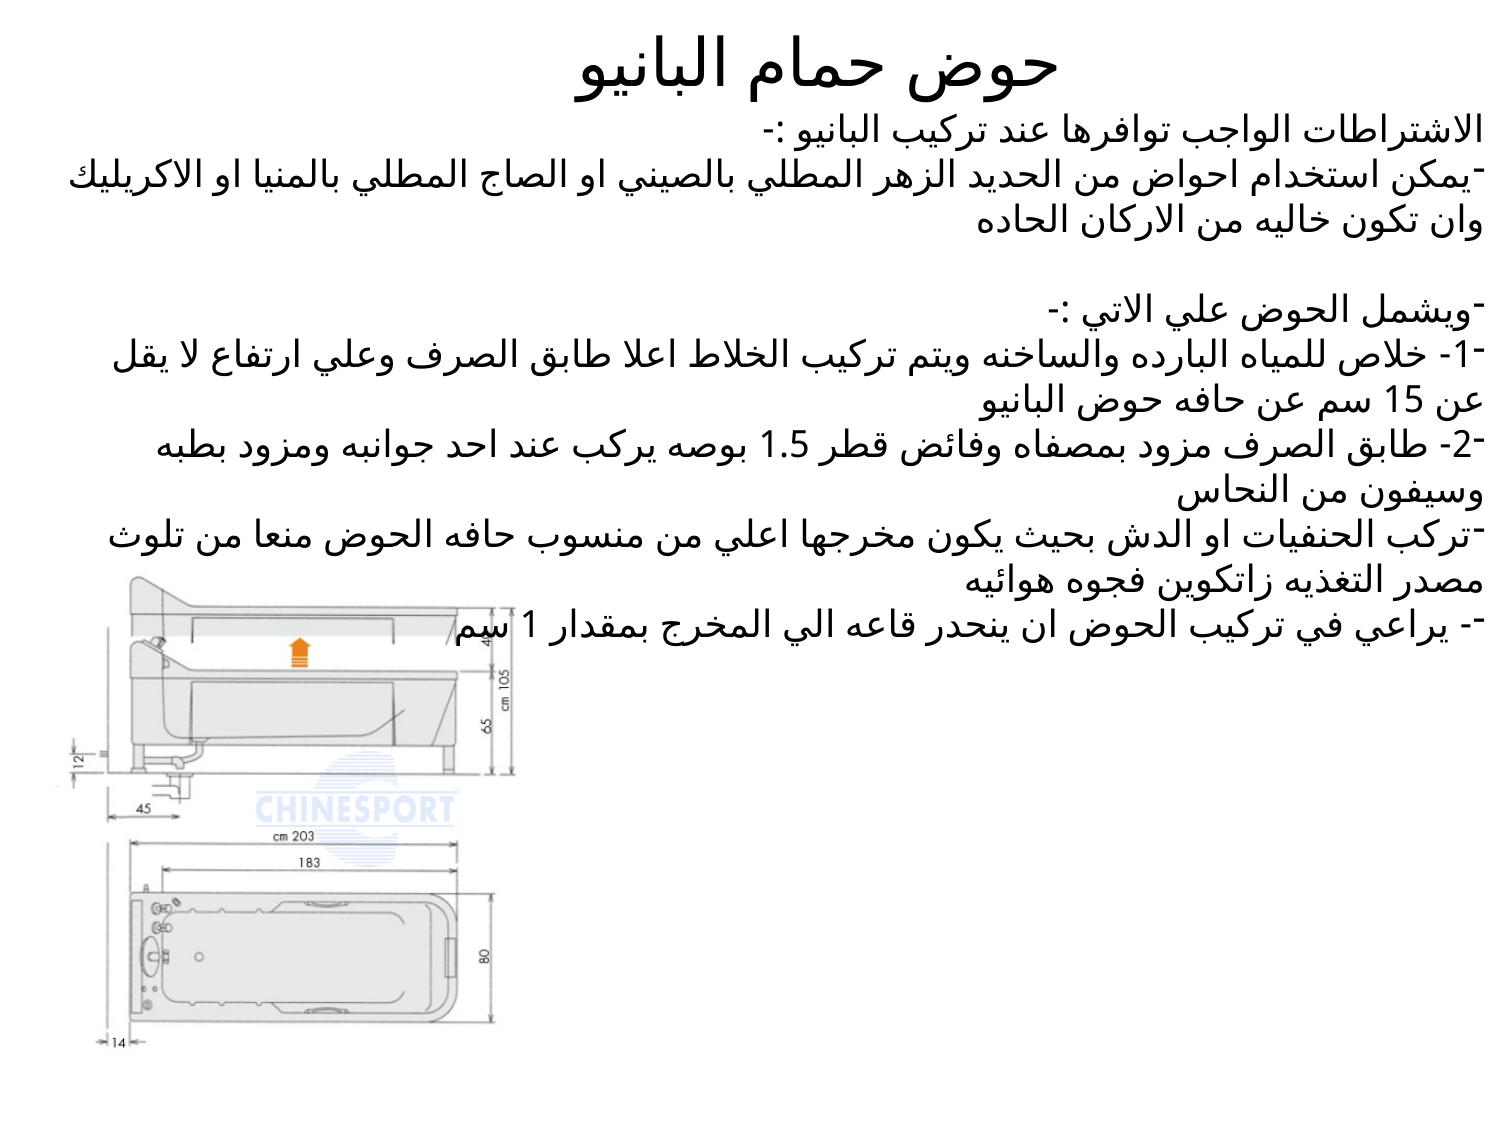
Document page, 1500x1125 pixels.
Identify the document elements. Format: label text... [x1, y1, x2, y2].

picture [49, 544, 526, 1076]
text_box حوض حمام البانيو [562, 12, 1400, 97]
text_box الاشتراطات الواجب توافرها عند تركيب البانيو :- يمكن استخدام احواض من الحديد الزهر المطلي بالصيني او الصاج المطلي بالمنيا او الاكريليك وان تكون خاليه من الاركان الحاده ويشمل الحوض علي الاتي :- 1- خلاص للمياه البارده والساخنه ويتم تركيب الخلاط اعلا طابق الصرف وعلي ارتفاع لا يقل عن 15 سم عن حافه حوض البانيو 2- طابق الصرف مزود بمصفاه وفائض قطر 1.5 بوصه يركب عند احد جوانبه ومزود بطبه وسيفون من النحاس تركب الحنفيات او الدش بحيث يكون مخرجها اعلي من منسوب حافه الحوض منعا من تلوث مصدر التغذيه زاتكوين فجوه هوائيه - يراعي في تركيب الحوض ان ينحدر قاعه الي المخرج بمقدار 1 سم [37, 97, 1500, 653]
